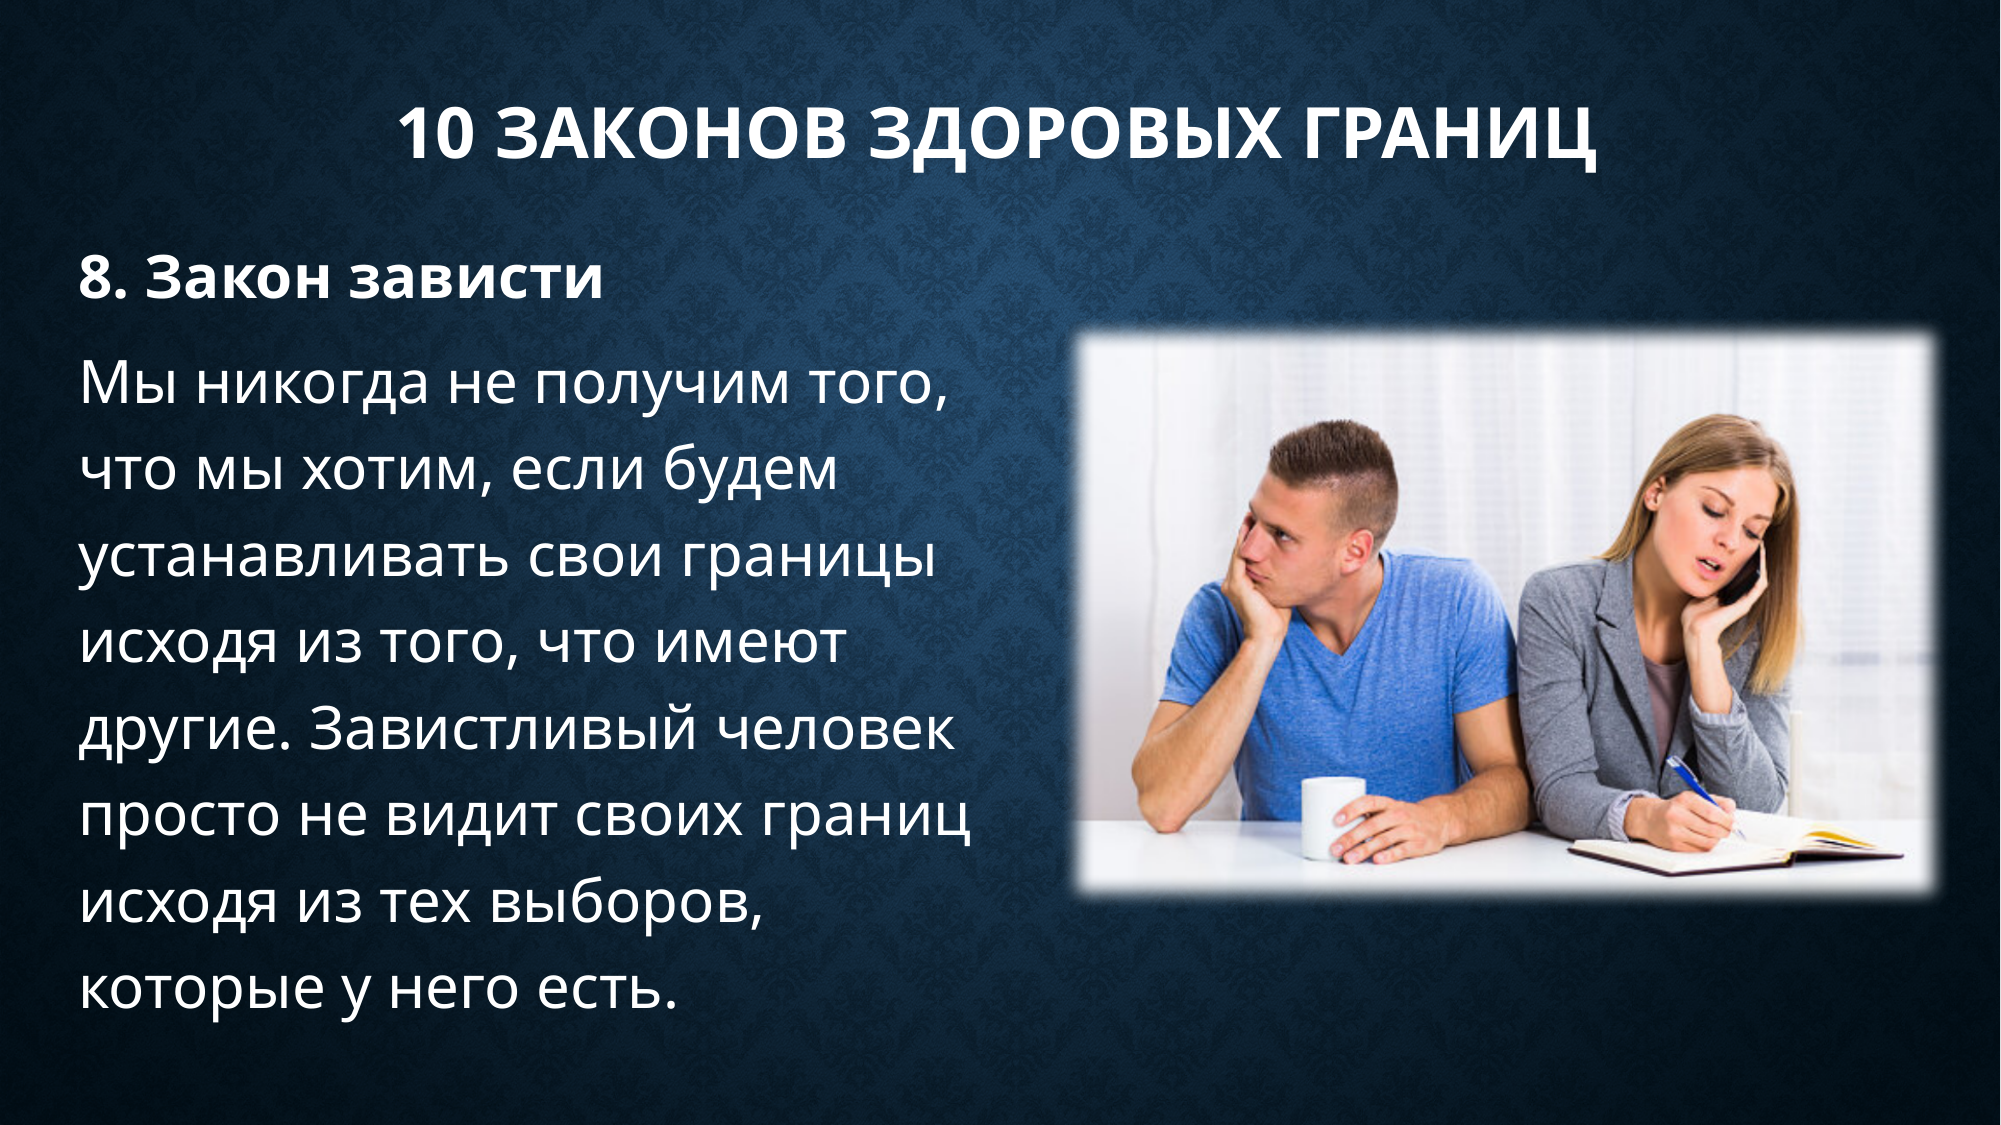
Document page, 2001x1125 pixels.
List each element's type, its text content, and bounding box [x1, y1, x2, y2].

list 8. Закон зависти Мы никогда не получим того, что мы хотим, если будем устанавливать свои границы исходя из того, что имеют другие. Завистливый человек просто не видит своих границ исходя из тех выборов, которые у него есть. [63, 216, 1037, 1040]
title 10 Законов здоровых границ [63, 54, 1931, 217]
picture [1059, 316, 1951, 910]
